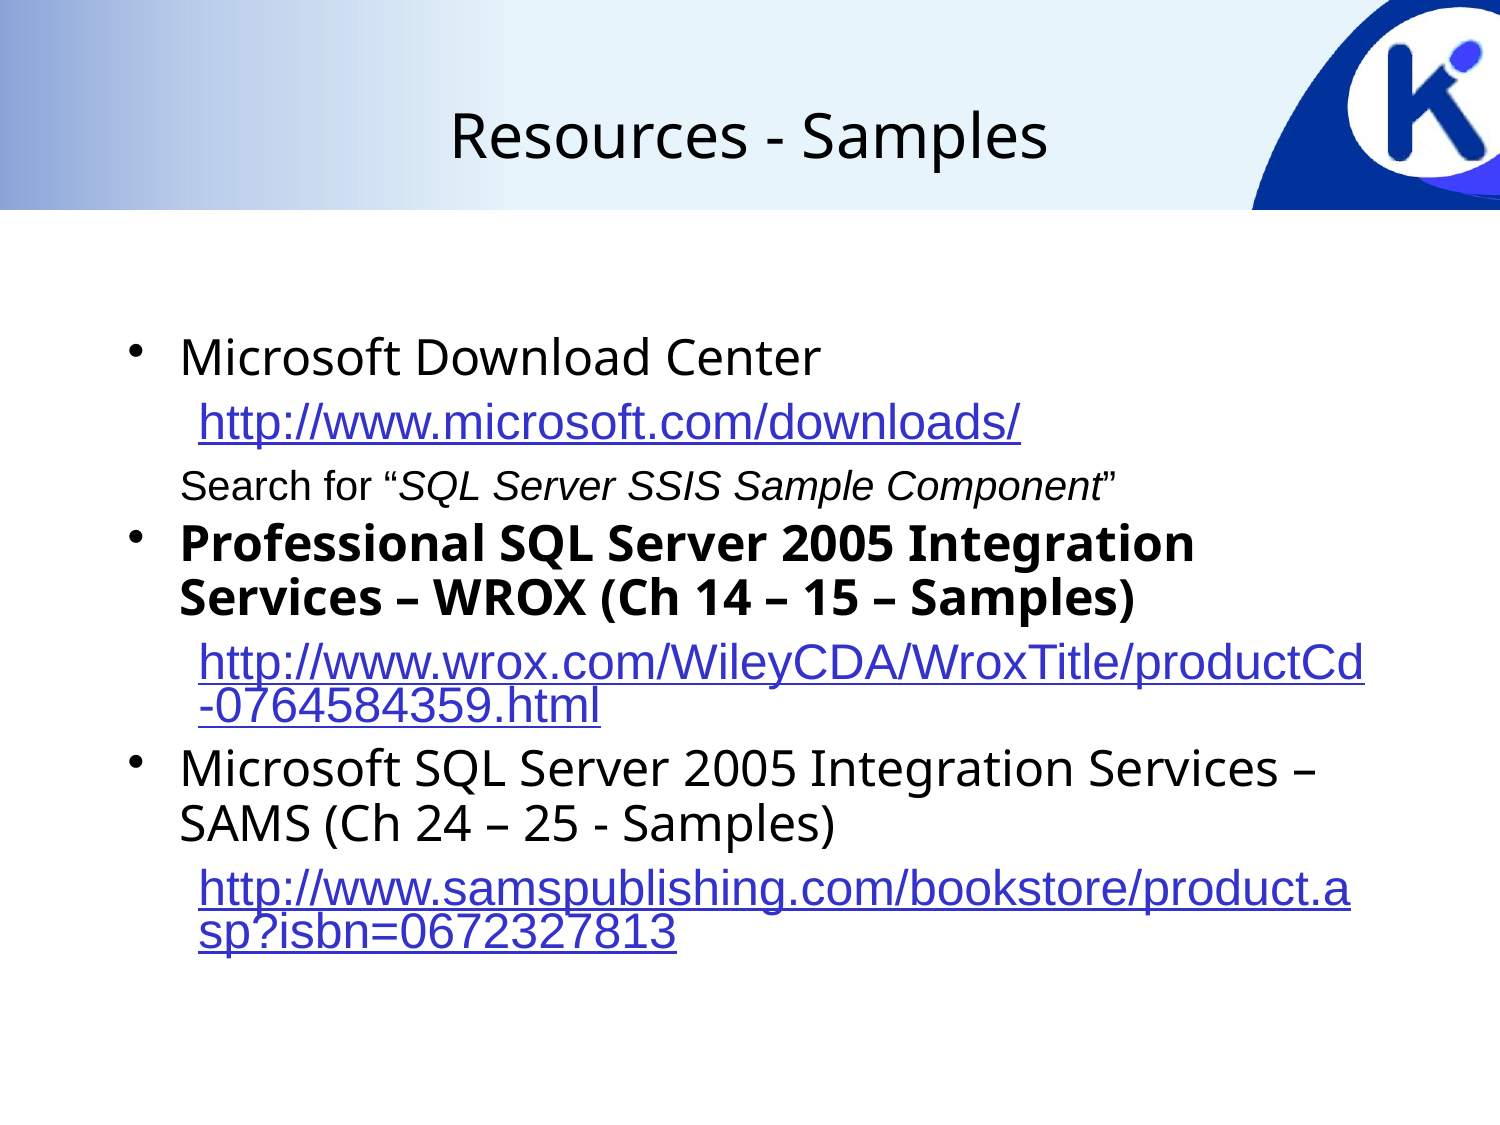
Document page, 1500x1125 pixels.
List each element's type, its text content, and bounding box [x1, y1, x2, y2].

picture [0, 0, 1500, 46]
list Microsoft Download Center http://www.microsoft.com/downloads/ Search for “SQL Server SSIS Sample Component” Professional SQL Server 2005 Integration Services – WROX (Ch 14 – 15 – Samples) http://www.wrox.com/WileyCDA/WroxTitle/productCd-0764584359.html Microsoft SQL Server 2005 Integration Services – SAMS (Ch 24 – 25 - Samples) http://www.samspublishing.com/bookstore/product.asp?isbn=0672327813 [112, 324, 1388, 1076]
title Resources - Samples [0, 46, 1500, 235]
